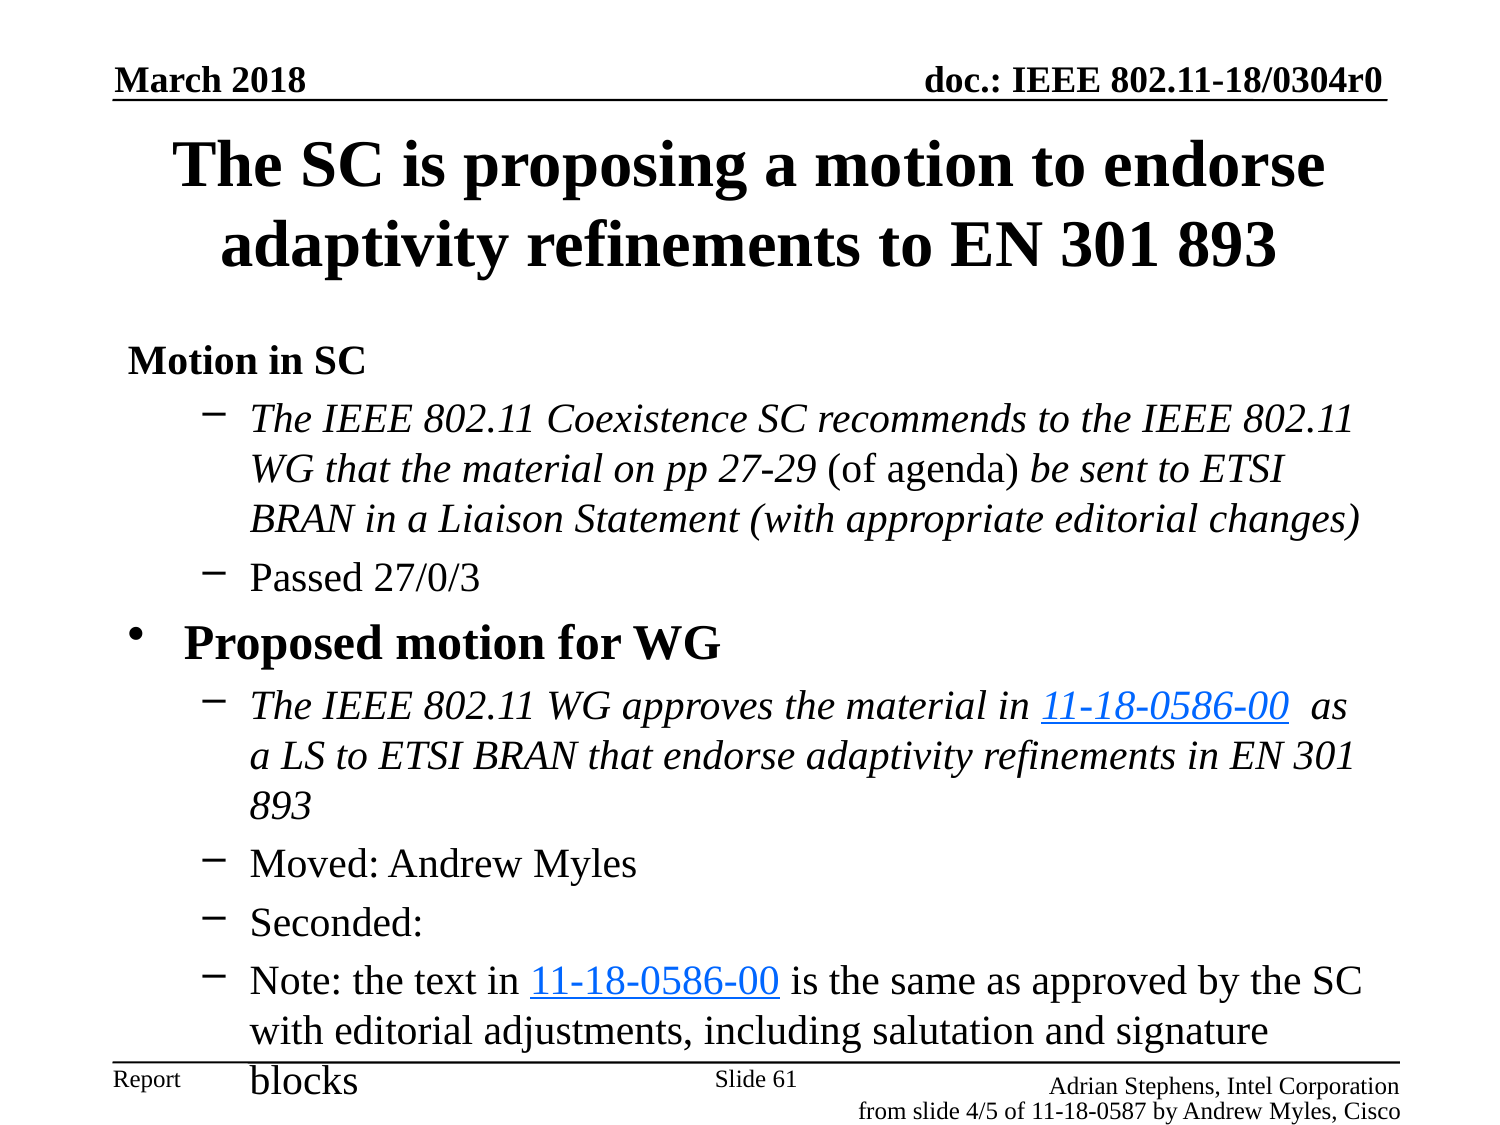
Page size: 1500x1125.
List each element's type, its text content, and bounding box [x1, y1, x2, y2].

footer Adrian Stephens, Intel Corporation [1044, 1069, 1401, 1101]
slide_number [114, 54, 374, 101]
list Motion in SC The IEEE 802.11 Coexistence SC recommends to the IEEE 802.11 WG that the material on pp 27-29 (of agenda) be sent to ETSI BRAN in a Liaison Statement (with appropriate editorial changes) Passed 27/0/3 Proposed motion for WG The IEEE 802.11 WG approves the material in 11-18-0586-00 as a LS to ETSI BRAN that endorse adaptivity refinements in EN 301 893 Moved: Andrew Myles Seconded: Note: the text in 11-18-0586-00 is the same as approved by the SC with editorial adjustments, including salutation and signature blocks : [112, 324, 1388, 1000]
title The SC is proposing a motion to endorse adaptivity refinements to EN 301 893 [112, 112, 1388, 288]
text_box from slide 4/5 of 11-18-0587 by Andrew Myles, Cisco [343, 1087, 1417, 1125]
slide_number Slide 61 [711, 1061, 801, 1093]
